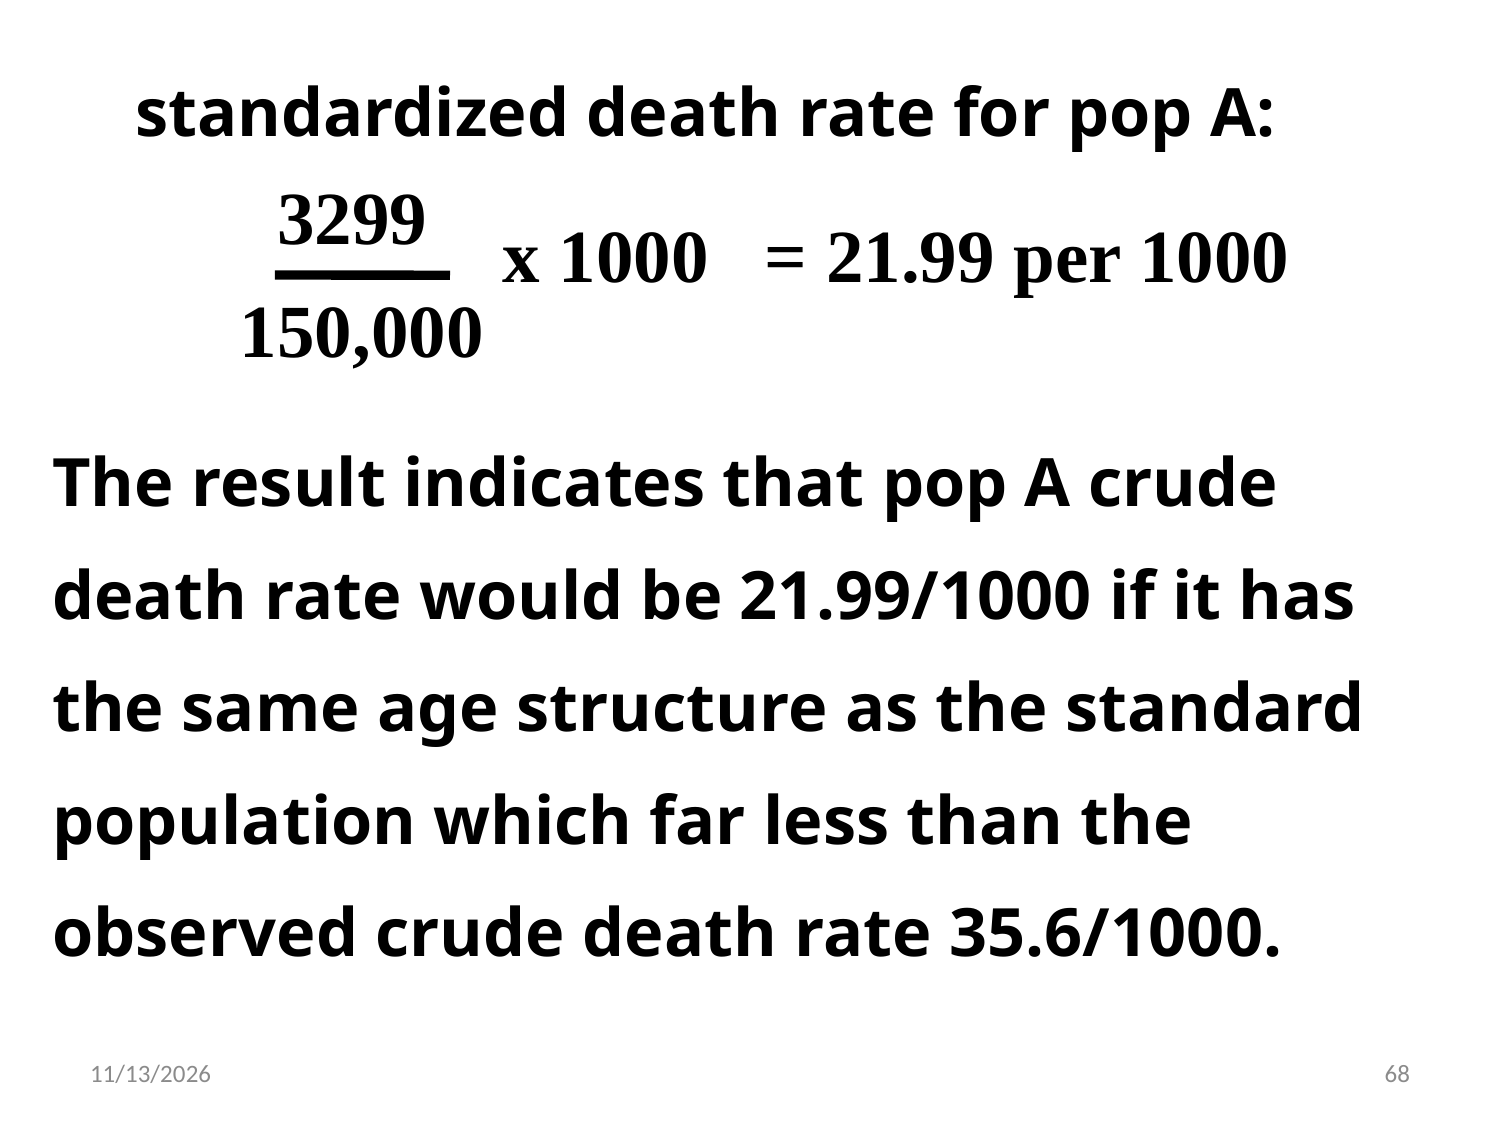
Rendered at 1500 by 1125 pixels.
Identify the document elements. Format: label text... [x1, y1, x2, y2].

text_box standardized death rate for pop A: [120, 62, 1292, 158]
text_box 150,000 [225, 274, 500, 380]
text_box 3299 [262, 162, 444, 268]
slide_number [75, 1042, 425, 1103]
text_box = 21.99 per 1000 [749, 199, 1363, 305]
slide_number 68 [1074, 1042, 1425, 1103]
text_box x 1000 [487, 199, 738, 305]
text_box The result indicates that pop A crude death rate would be 21.99/1000 if it has the same age structure as the standard population which far less than the observed crude death rate 35.6/1000. [37, 399, 1463, 978]
